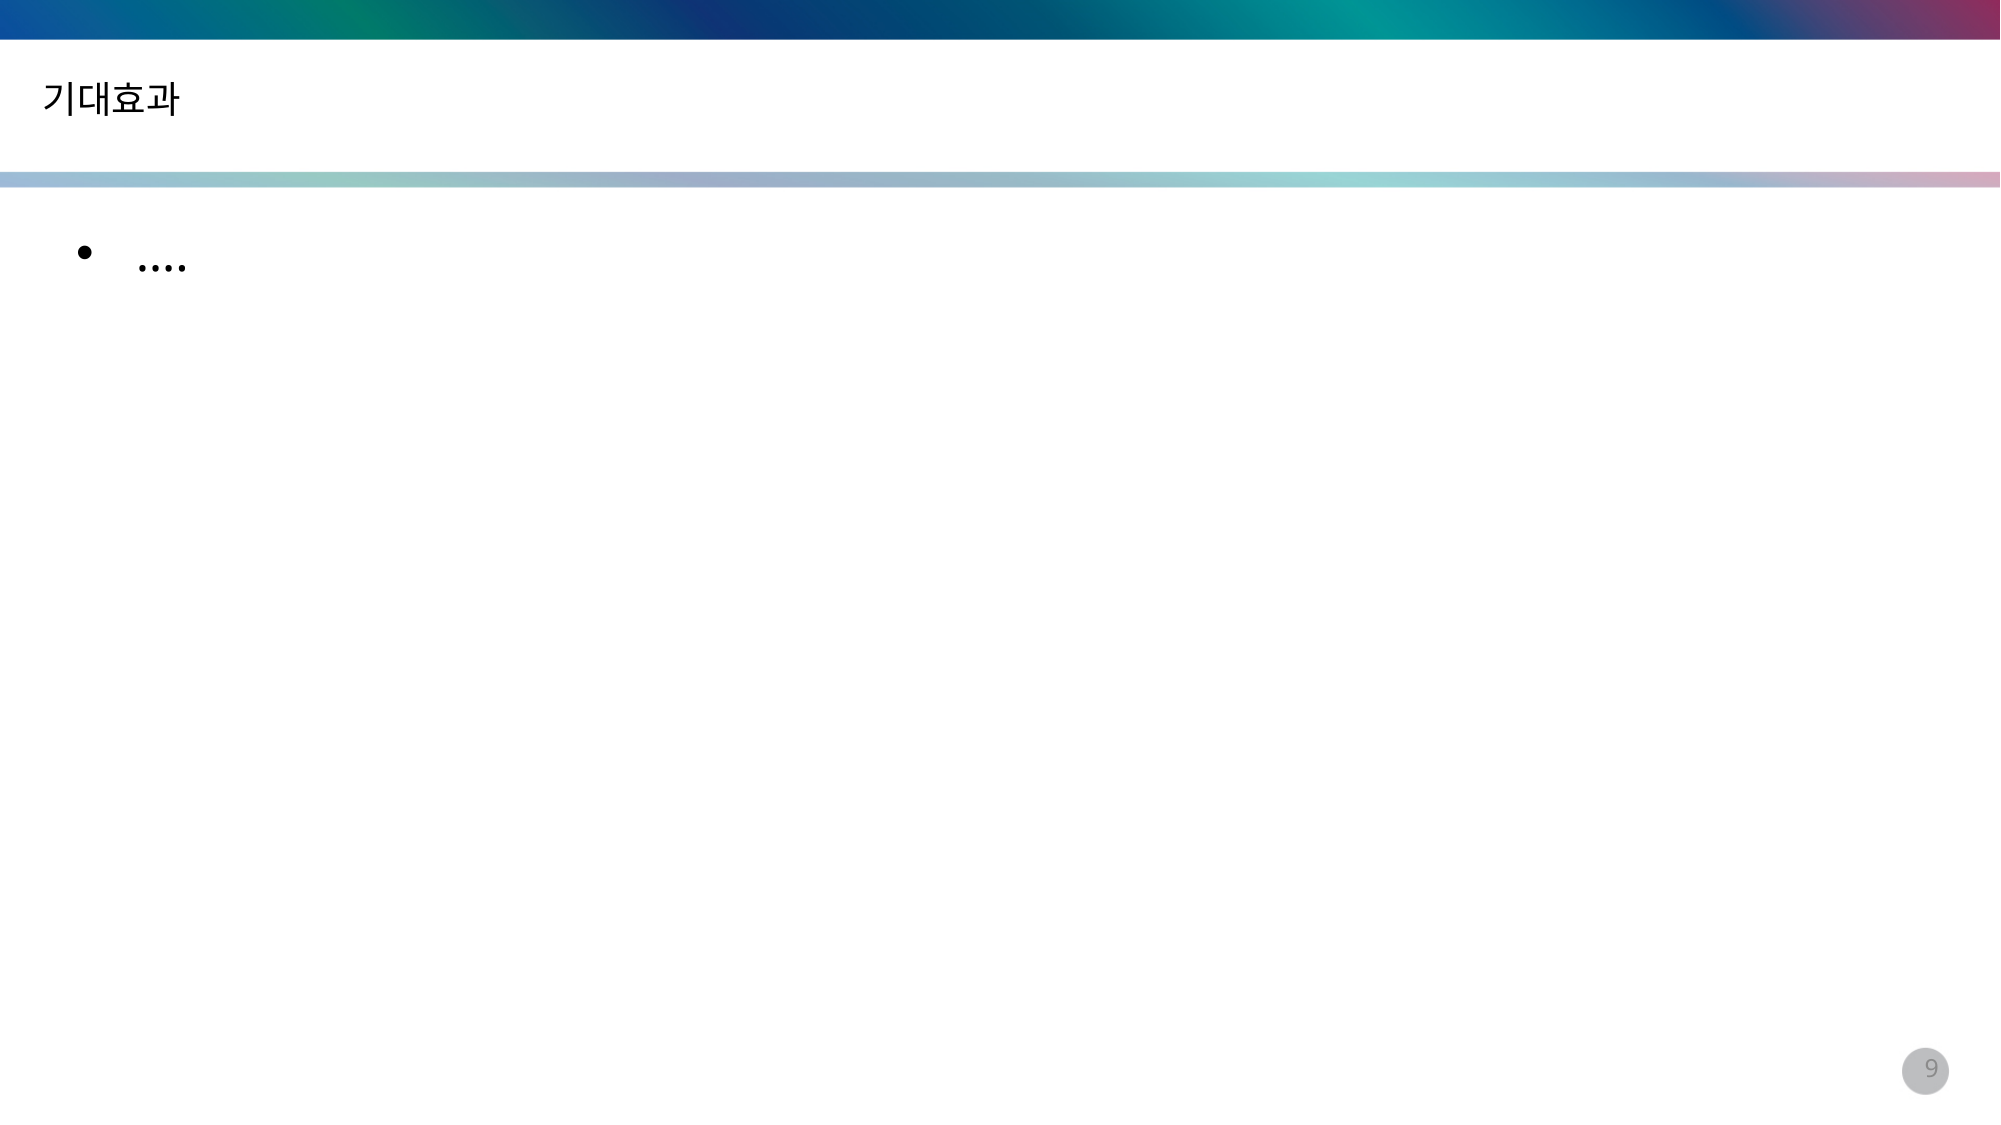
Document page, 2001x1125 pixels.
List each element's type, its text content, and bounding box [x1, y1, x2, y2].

picture [0, 0, 2000, 1125]
text_box [61, 55, 1787, 173]
text_box …. [61, 202, 1890, 290]
text_box 기대효과 [27, 68, 1108, 129]
slide_number 9 [1889, 1039, 1954, 1100]
